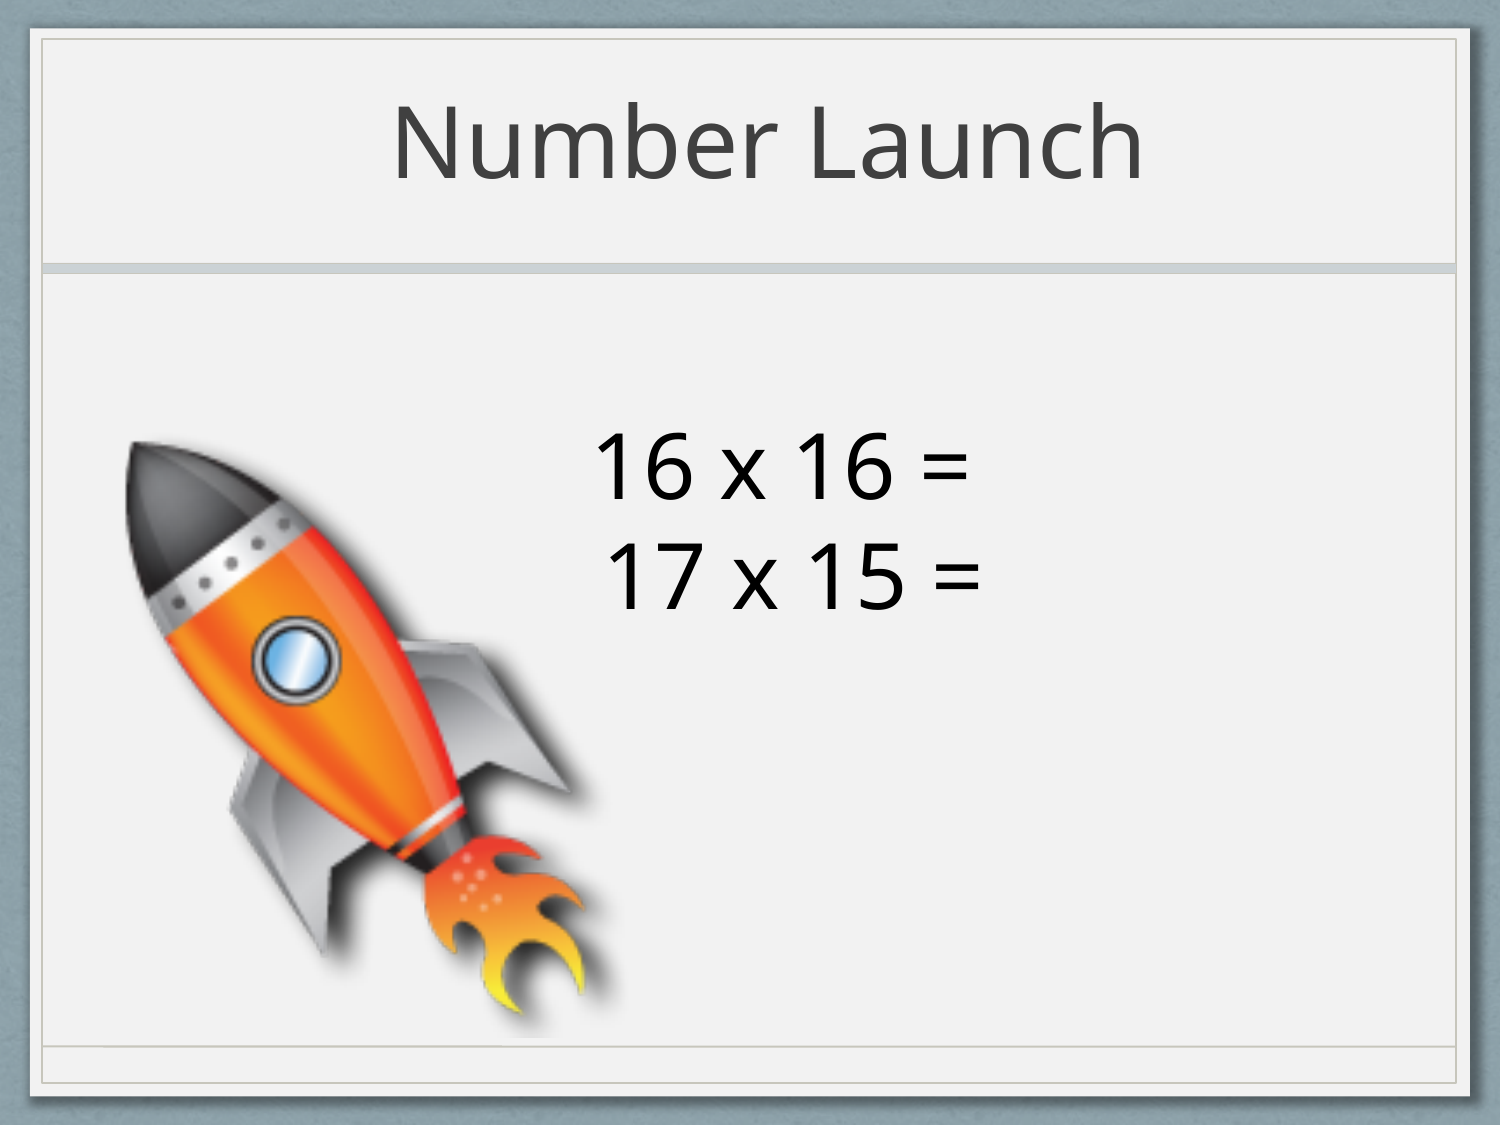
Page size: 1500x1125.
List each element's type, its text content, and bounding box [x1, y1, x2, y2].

text_box 16 x 16 = 17 x 15 = [274, 400, 1313, 635]
title Number Launch [249, 45, 1288, 233]
picture [36, 411, 663, 1038]
